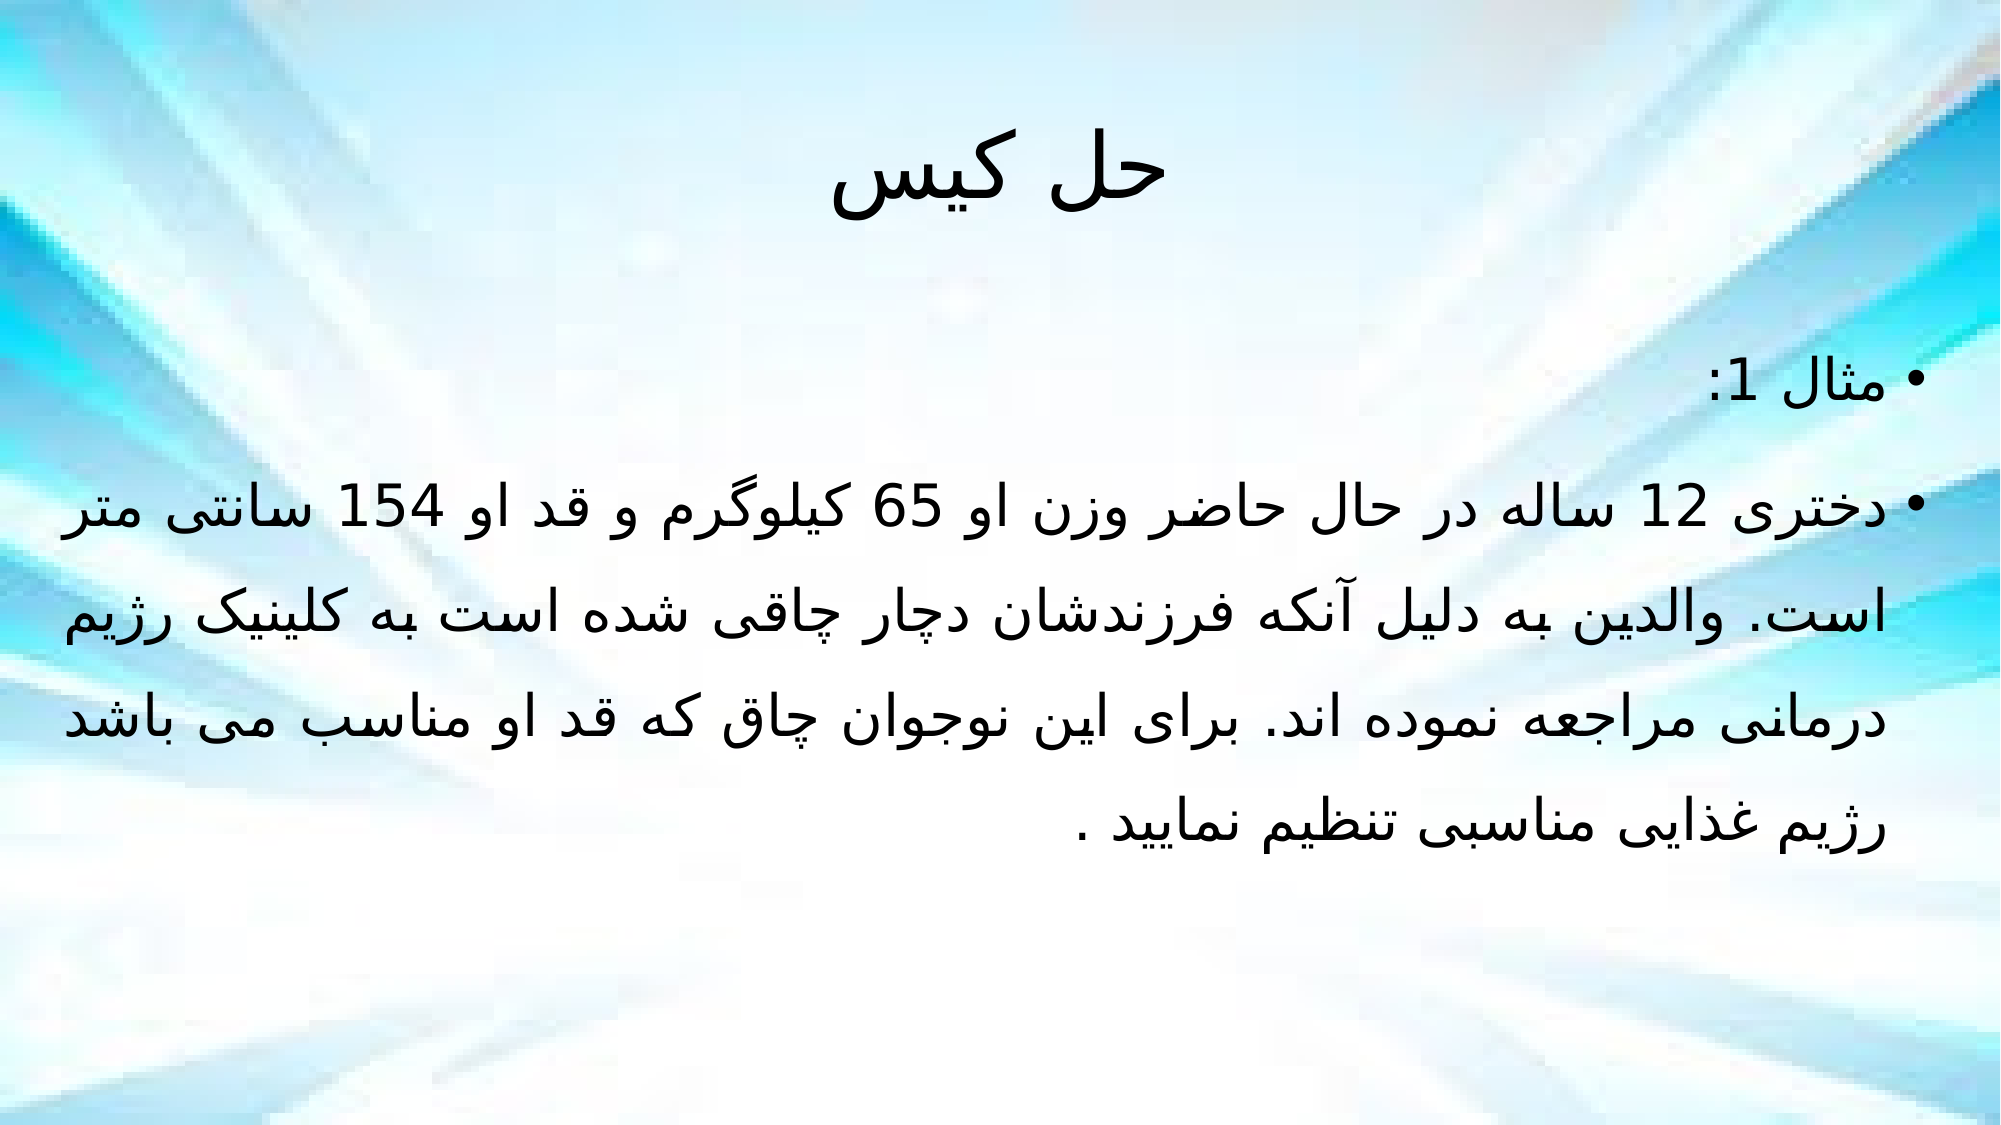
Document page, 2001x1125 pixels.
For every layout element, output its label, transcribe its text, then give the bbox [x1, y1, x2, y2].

picture [0, 0, 2001, 1125]
title حل کیس [137, 59, 1863, 278]
list مثال 1: دختری 12 ساله در حال حاضر وزن او 65 کیلوگرم و قد او 154 سانتی متر است. والدین به دلیل آنکه فرزندشان دچار چاقی شده است به کلینیک رژیم درمانی مراجعه نموده اند. برای این نوجوان چاق که قد او مناسب می باشد رژیم غذایی مناسبی تنظیم نمایید . [46, 299, 1942, 1072]
